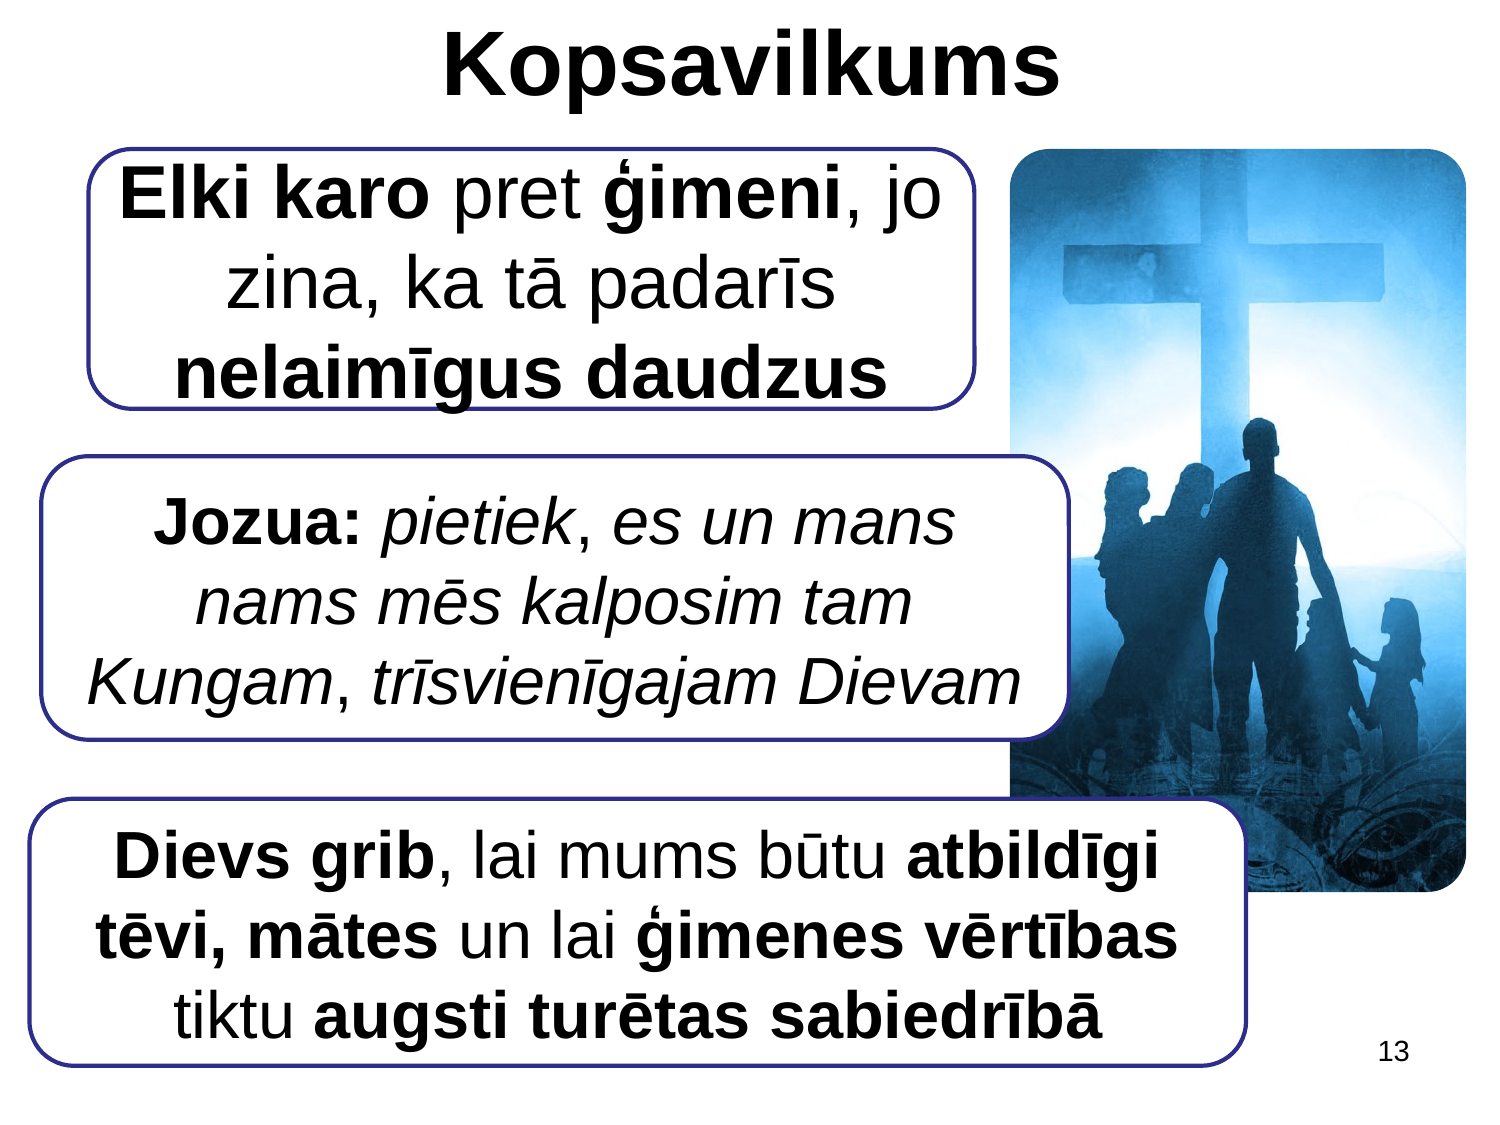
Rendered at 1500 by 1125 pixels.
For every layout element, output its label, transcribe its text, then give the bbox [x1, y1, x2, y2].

text_box Jozua: pietiek, es un mans nams mēs kalposim tam Kungam, trīsvienīgajam Dievam [39, 454, 1004, 742]
picture [1009, 148, 1467, 893]
slide_number 13 [1074, 1024, 1426, 1103]
text_box Dievs grib, lai mums būtu atbildīgi tēvi, mātes un lai ģimenes vērtības tiktu augsti turētas sabiedrībā [27, 796, 1249, 1068]
title Kopsavilkums [76, 0, 1428, 118]
text_box Elki karo pret ģimeni, jo zina, ka tā padarīs nelaimīgus daudzus [86, 146, 977, 411]
